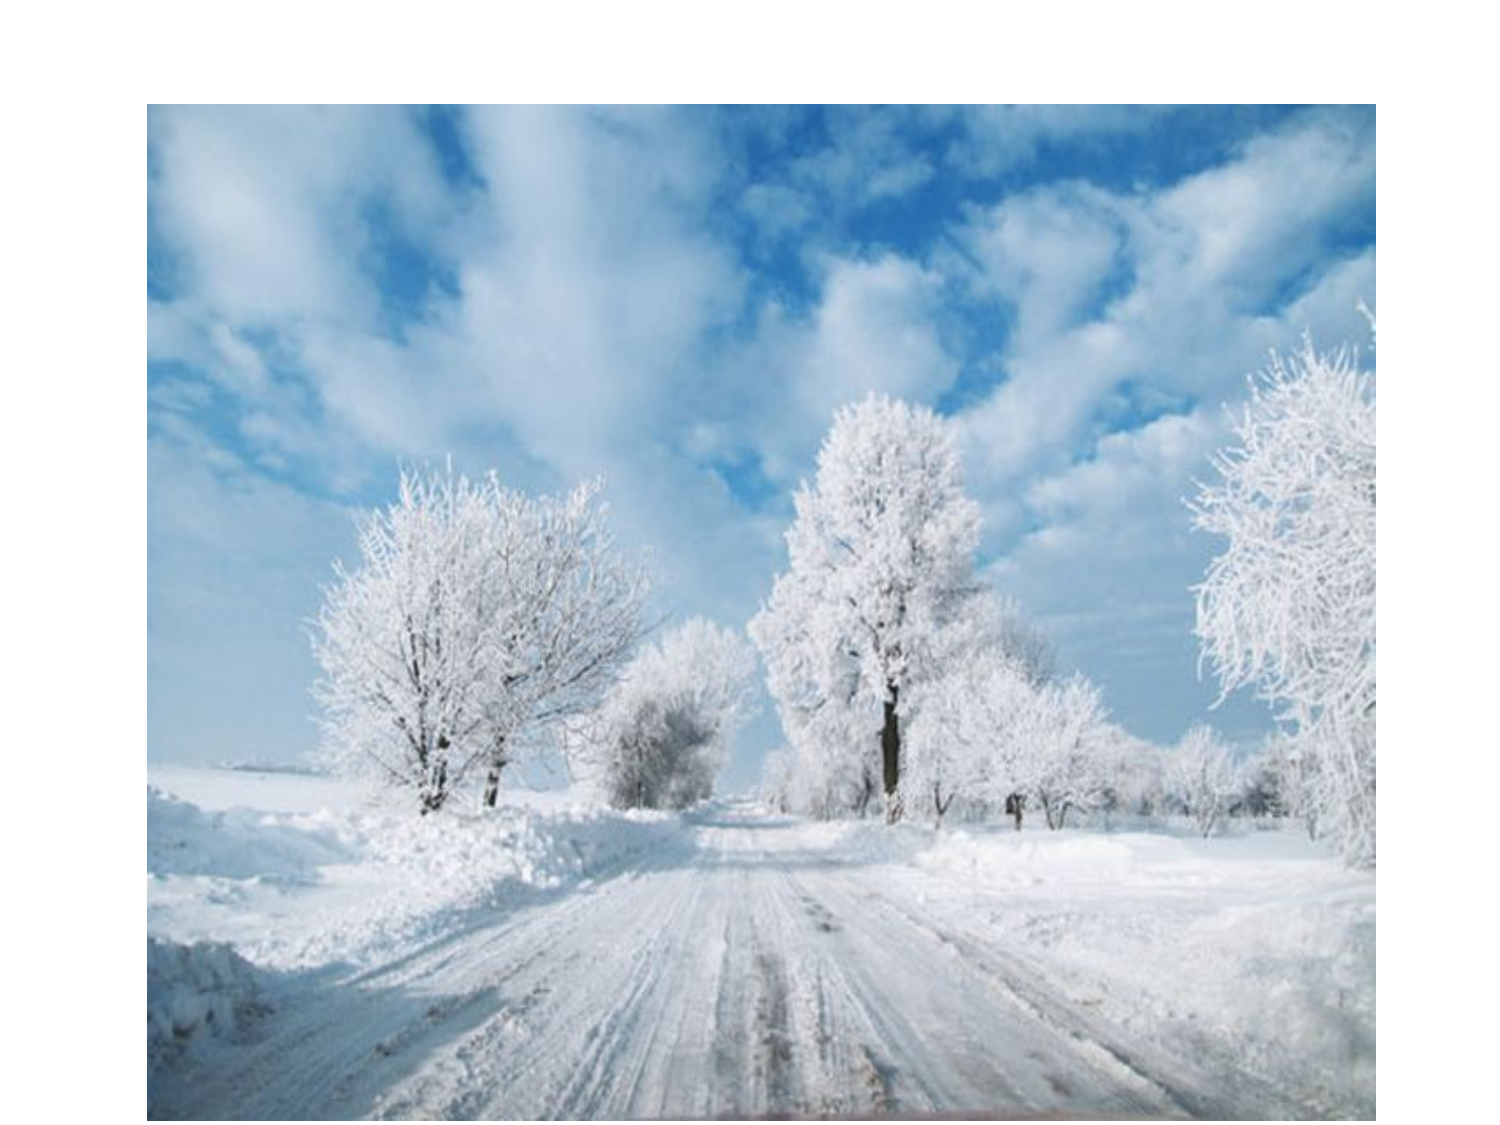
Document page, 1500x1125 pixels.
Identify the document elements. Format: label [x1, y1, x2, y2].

list [147, 104, 1377, 1121]
